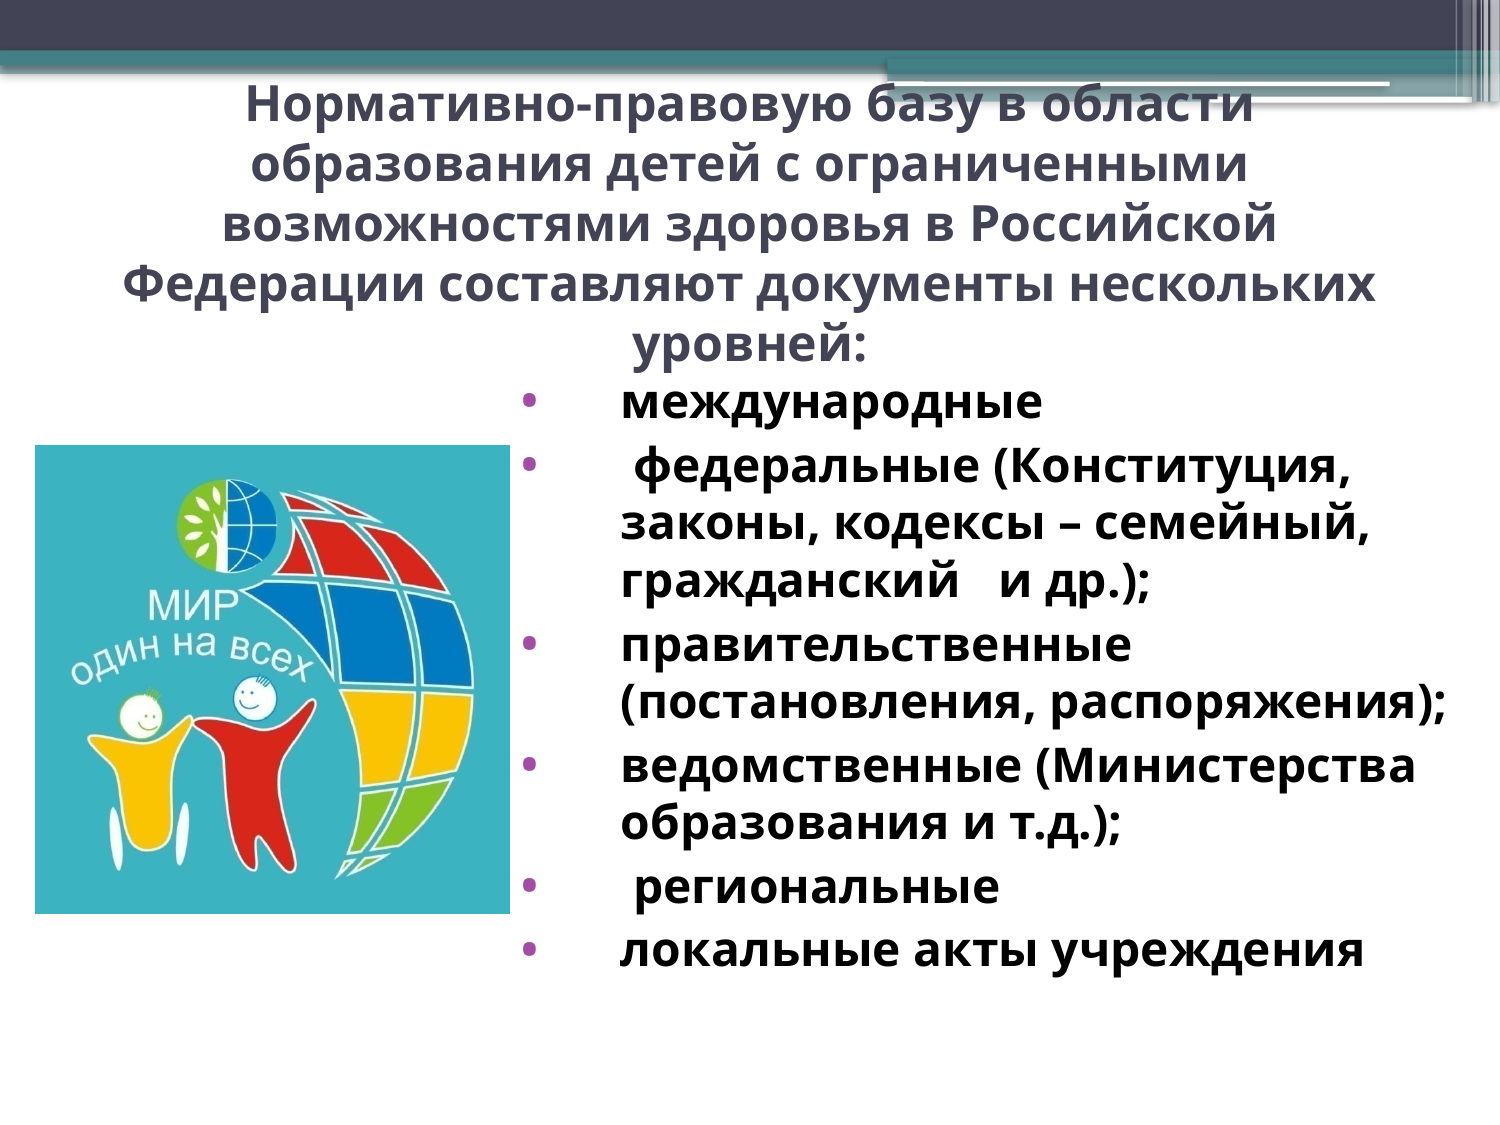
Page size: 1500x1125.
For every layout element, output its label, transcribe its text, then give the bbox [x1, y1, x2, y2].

title Нормативно-правовую базу в области образования детей с ограниченными возможностями здоровья в Российской Федерации составляют документы нескольких уровней: [75, 117, 1425, 387]
list международные федеральные (Конституция, законы, кодексы – семейный, гражданский и др.); правительственные (постановления, распоряжения); ведомственные (Министерства образования и т.д.); региональные локальные акты учреждения [492, 363, 1472, 1073]
picture [34, 445, 510, 915]
